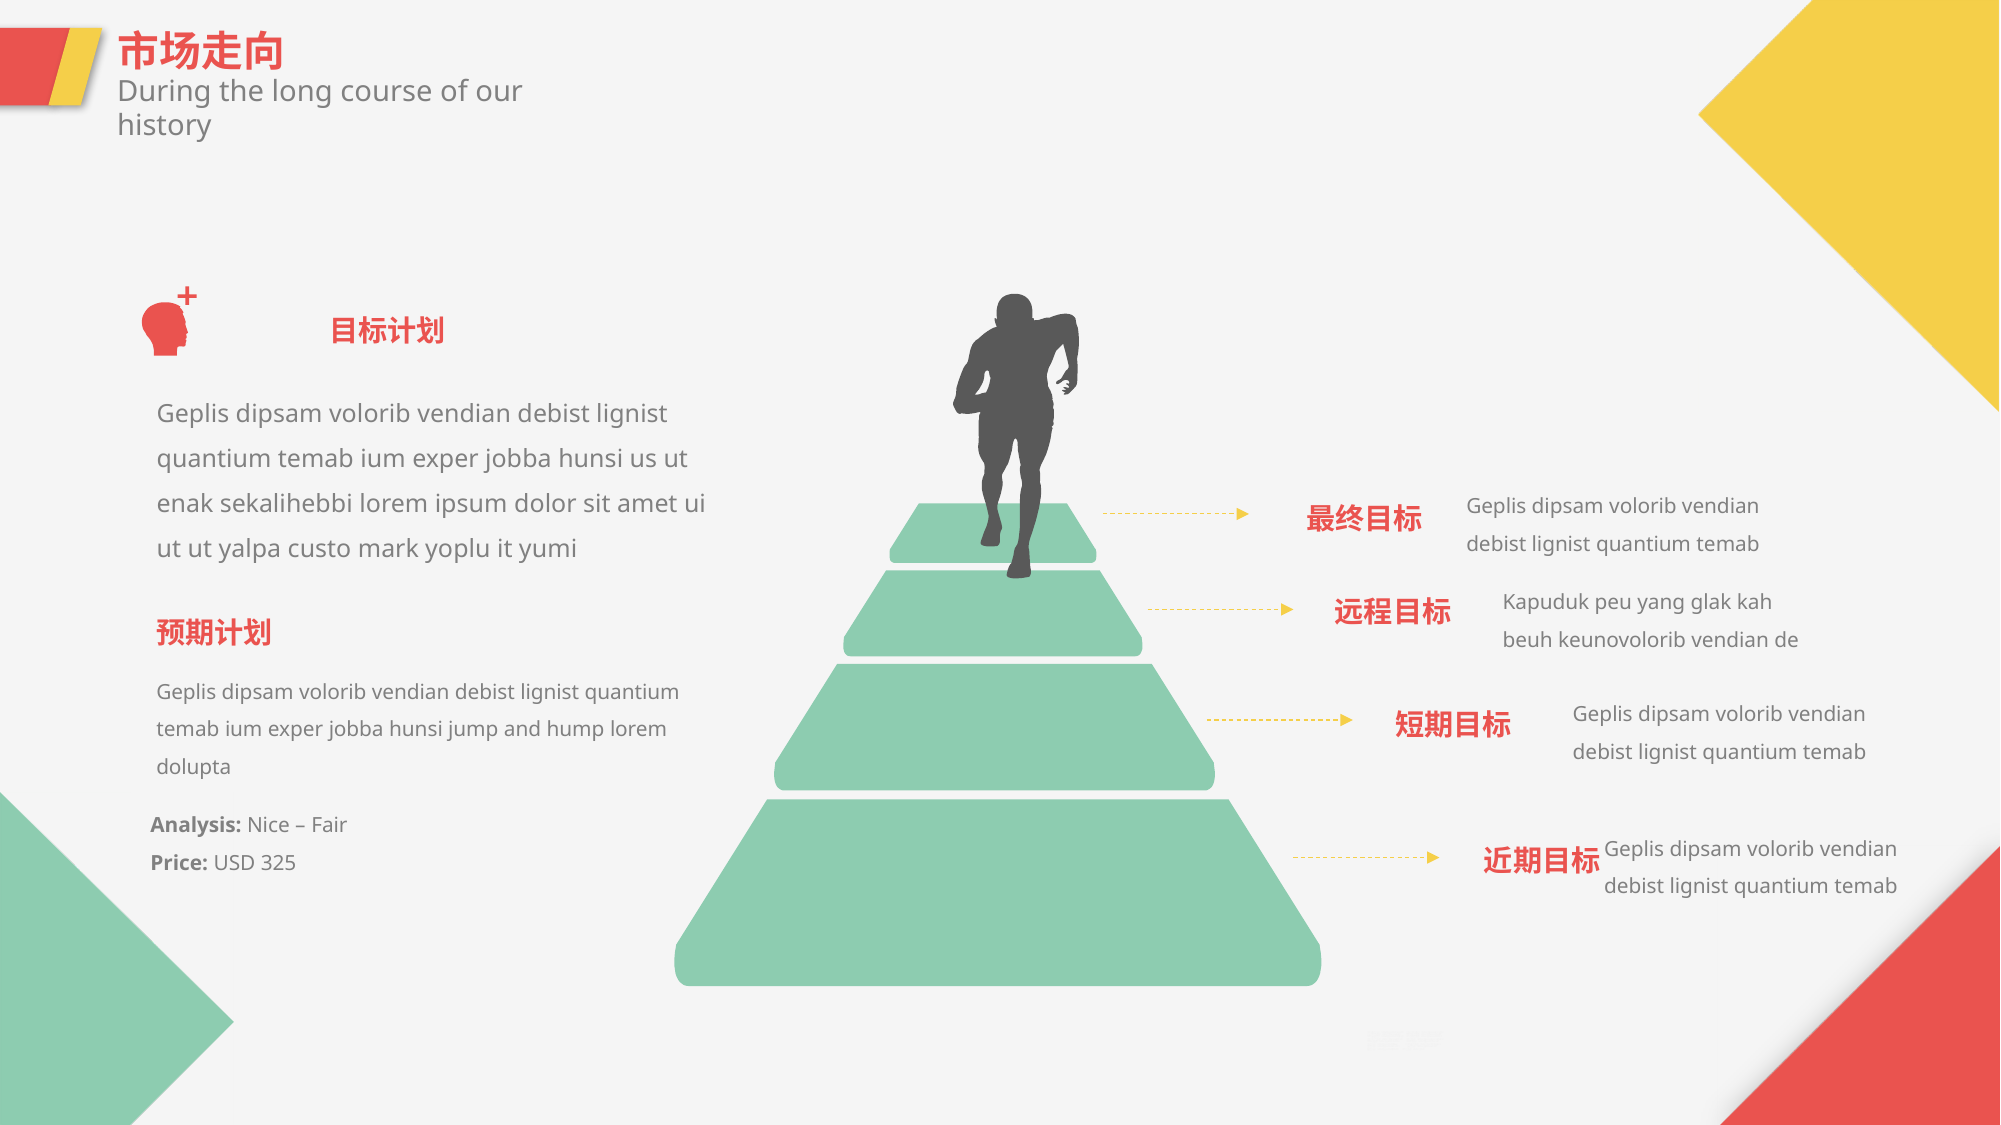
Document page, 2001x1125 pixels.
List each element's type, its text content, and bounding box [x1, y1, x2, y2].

text_box Geplis dipsam volorib vendian debist lignist quantium temab [1451, 473, 1804, 563]
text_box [0, 17, 615, 116]
text_box 最终目标 [1291, 492, 1451, 543]
text_box 预期计划 [141, 607, 582, 658]
text_box Geplis dipsam volorib vendian debist lignist quantium temab [1557, 681, 1911, 771]
text_box Analysis: Nice – Fair Price: USD 325 [135, 791, 576, 882]
picture [1717, 845, 2000, 1125]
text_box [674, 503, 1322, 987]
text_box [953, 293, 1079, 503]
picture [0, 792, 234, 1125]
text_box Geplis dipsam volorib vendian debist lignist quantium temab ium exper jobba hunsi us ut enak sekalihebbi lorem ipsum dolor sit amet ui ut ut yalpa custo mark yoplu it yumi [141, 375, 751, 570]
text_box Kapuduk peu yang glak kah beuh keunovolorib vendian de [1487, 569, 1841, 659]
text_box 短期目标 [1380, 698, 1557, 749]
text_box Geplis dipsam volorib vendian debist lignist quantium temab [1589, 815, 1942, 906]
text_box 目标计划 [278, 304, 461, 355]
text_box 远程目标 [1322, 585, 1487, 636]
text_box 近期目标 [1469, 834, 1589, 885]
picture [1698, 0, 1999, 412]
text_box Geplis dipsam volorib vendian debist lignist quantium temab ium exper jobba hunsi jump and hump lorem dolupta [141, 658, 674, 786]
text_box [141, 286, 197, 356]
